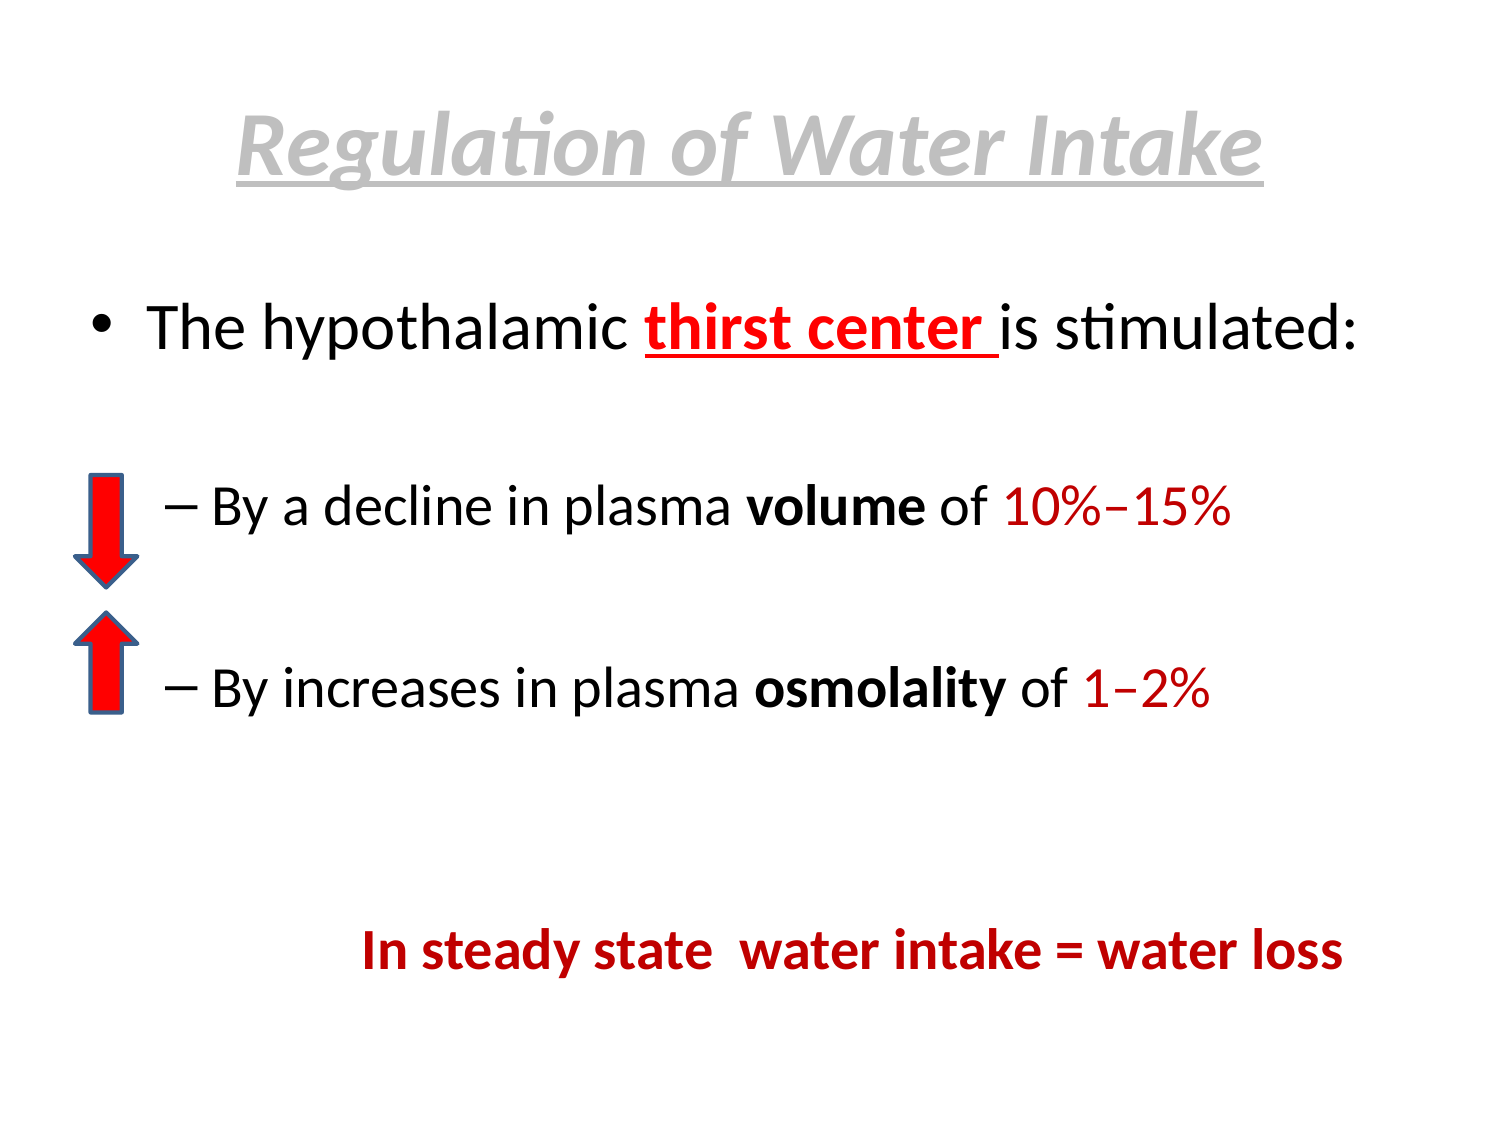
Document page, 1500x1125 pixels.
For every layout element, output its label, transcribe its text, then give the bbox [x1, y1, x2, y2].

text_box [73, 610, 140, 715]
title Regulation of Water Intake [75, 45, 1425, 233]
text_box [72, 472, 140, 590]
list The hypothalamic thirst center is stimulated: By a decline in plasma volume of 10%–15% By increases in plasma osmolality of 1–2% In steady state water intake = water loss [75, 275, 1500, 1023]
